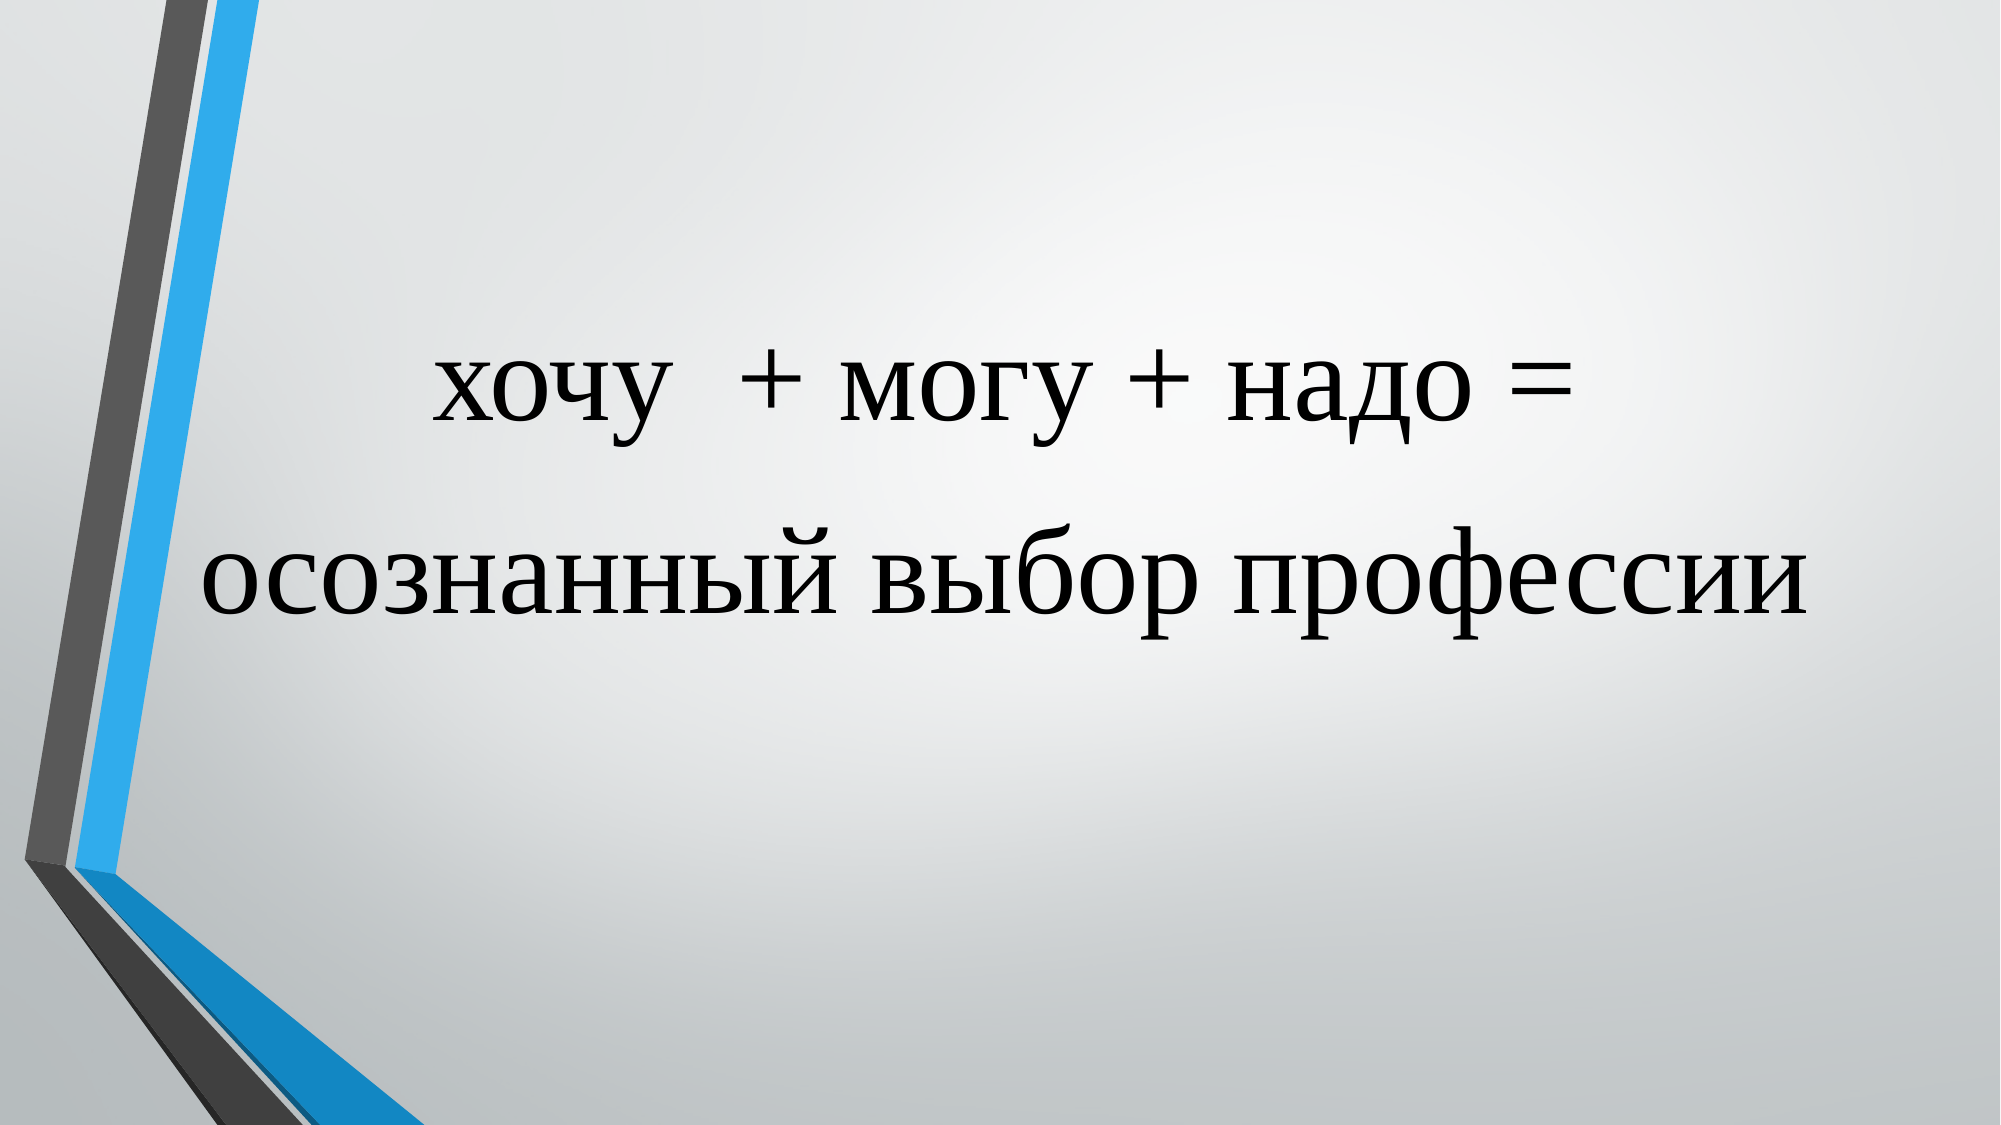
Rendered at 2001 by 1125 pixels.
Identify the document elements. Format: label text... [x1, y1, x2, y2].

text_box хочу + могу + надо = осознанный выбор профессии [69, 265, 1940, 646]
